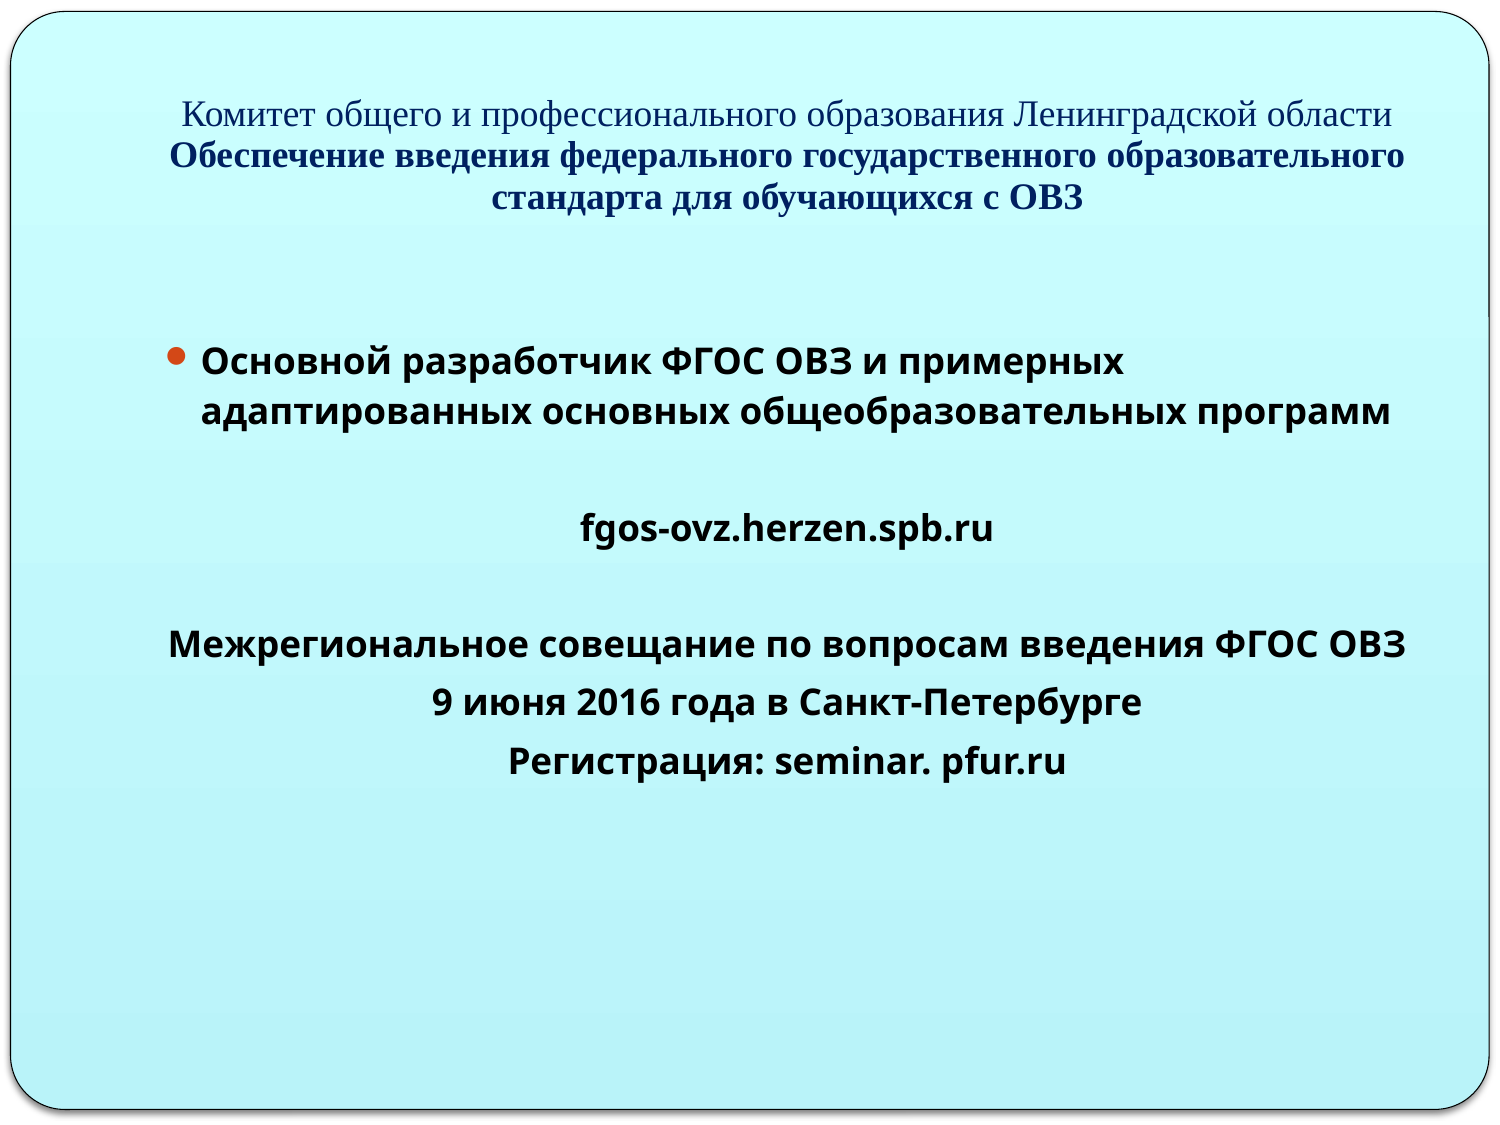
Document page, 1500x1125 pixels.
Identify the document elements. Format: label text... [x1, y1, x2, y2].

title Комитет общего и профессионального образования Ленинградской области Обеспечение введения федерального государственного образовательного стандарта для обучающихся с ОВЗ [150, 45, 1425, 233]
list Основной разработчик ФГОС ОВЗ и примерных адаптированных основных общеобразовательных программ fgos-ovz.herzen.spb.ru Межрегиональное совещание по вопросам введения ФГОС ОВЗ 9 июня 2016 года в Санкт-Петербурге Регистрация: seminar. pfur.ru [150, 328, 1425, 988]
